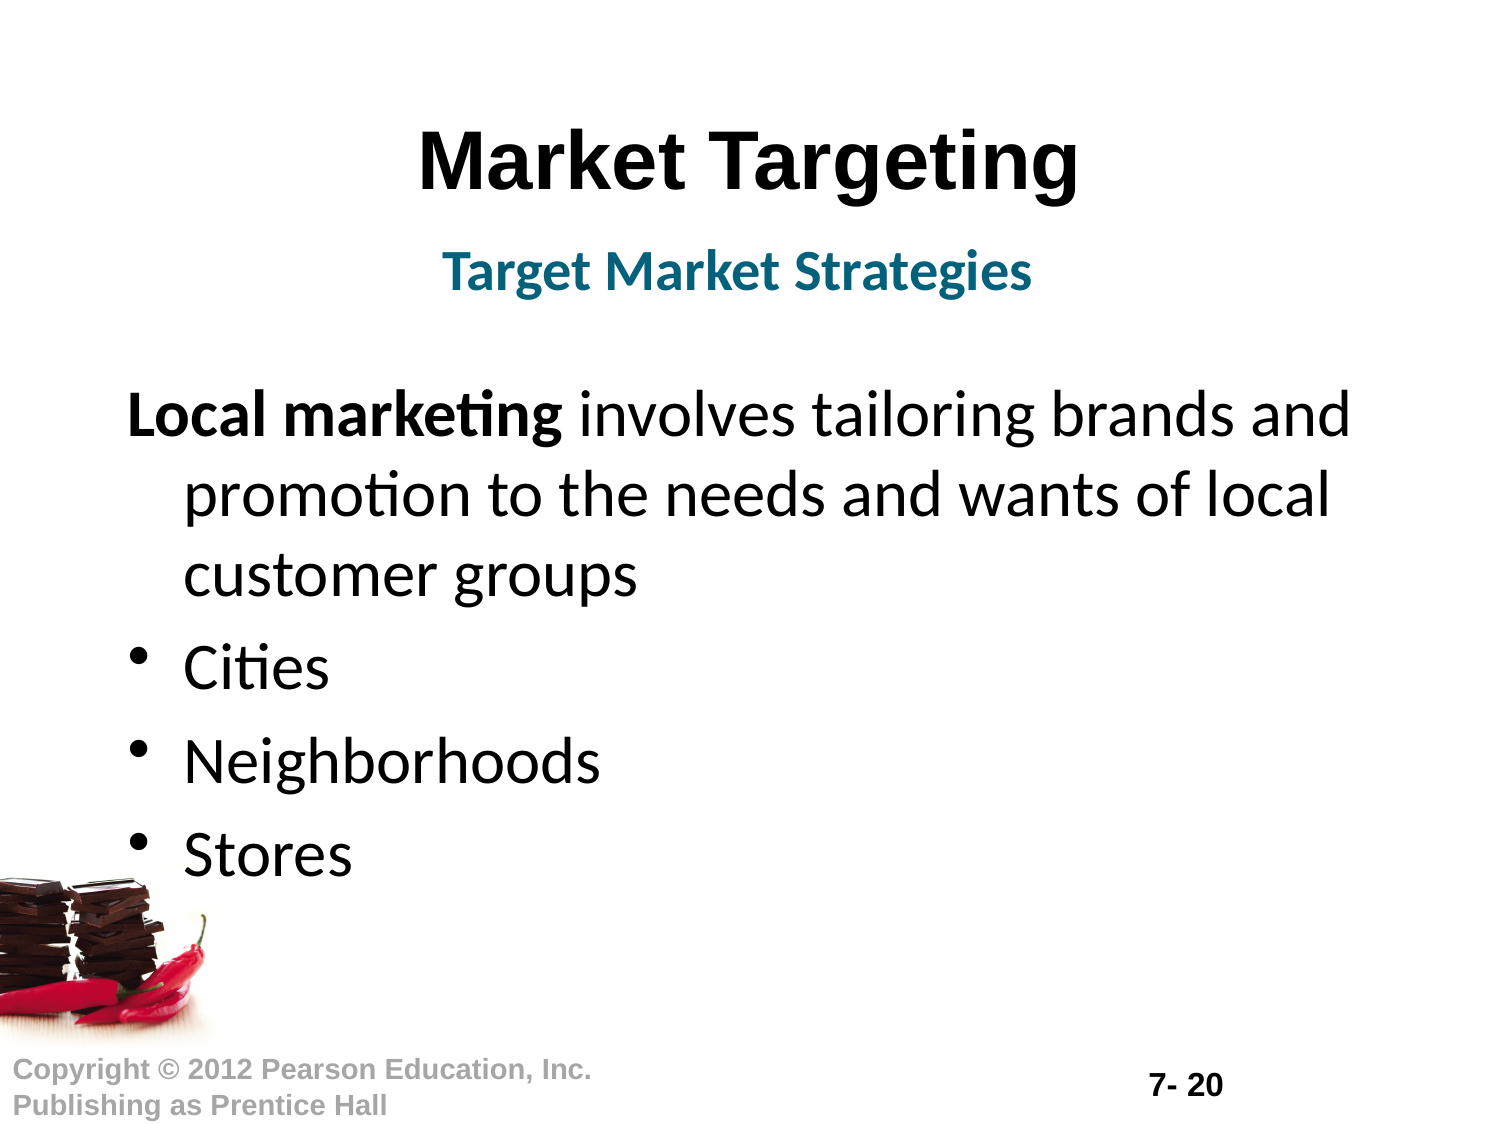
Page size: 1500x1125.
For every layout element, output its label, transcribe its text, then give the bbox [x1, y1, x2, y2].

list Local marketing involves tailoring brands and promotion to the needs and wants of local customer groups Cities Neighborhoods Stores [112, 362, 1388, 1038]
picture [0, 862, 225, 1050]
title Market Targeting [112, 37, 1388, 226]
list Target Market Strategies [149, 224, 1326, 288]
